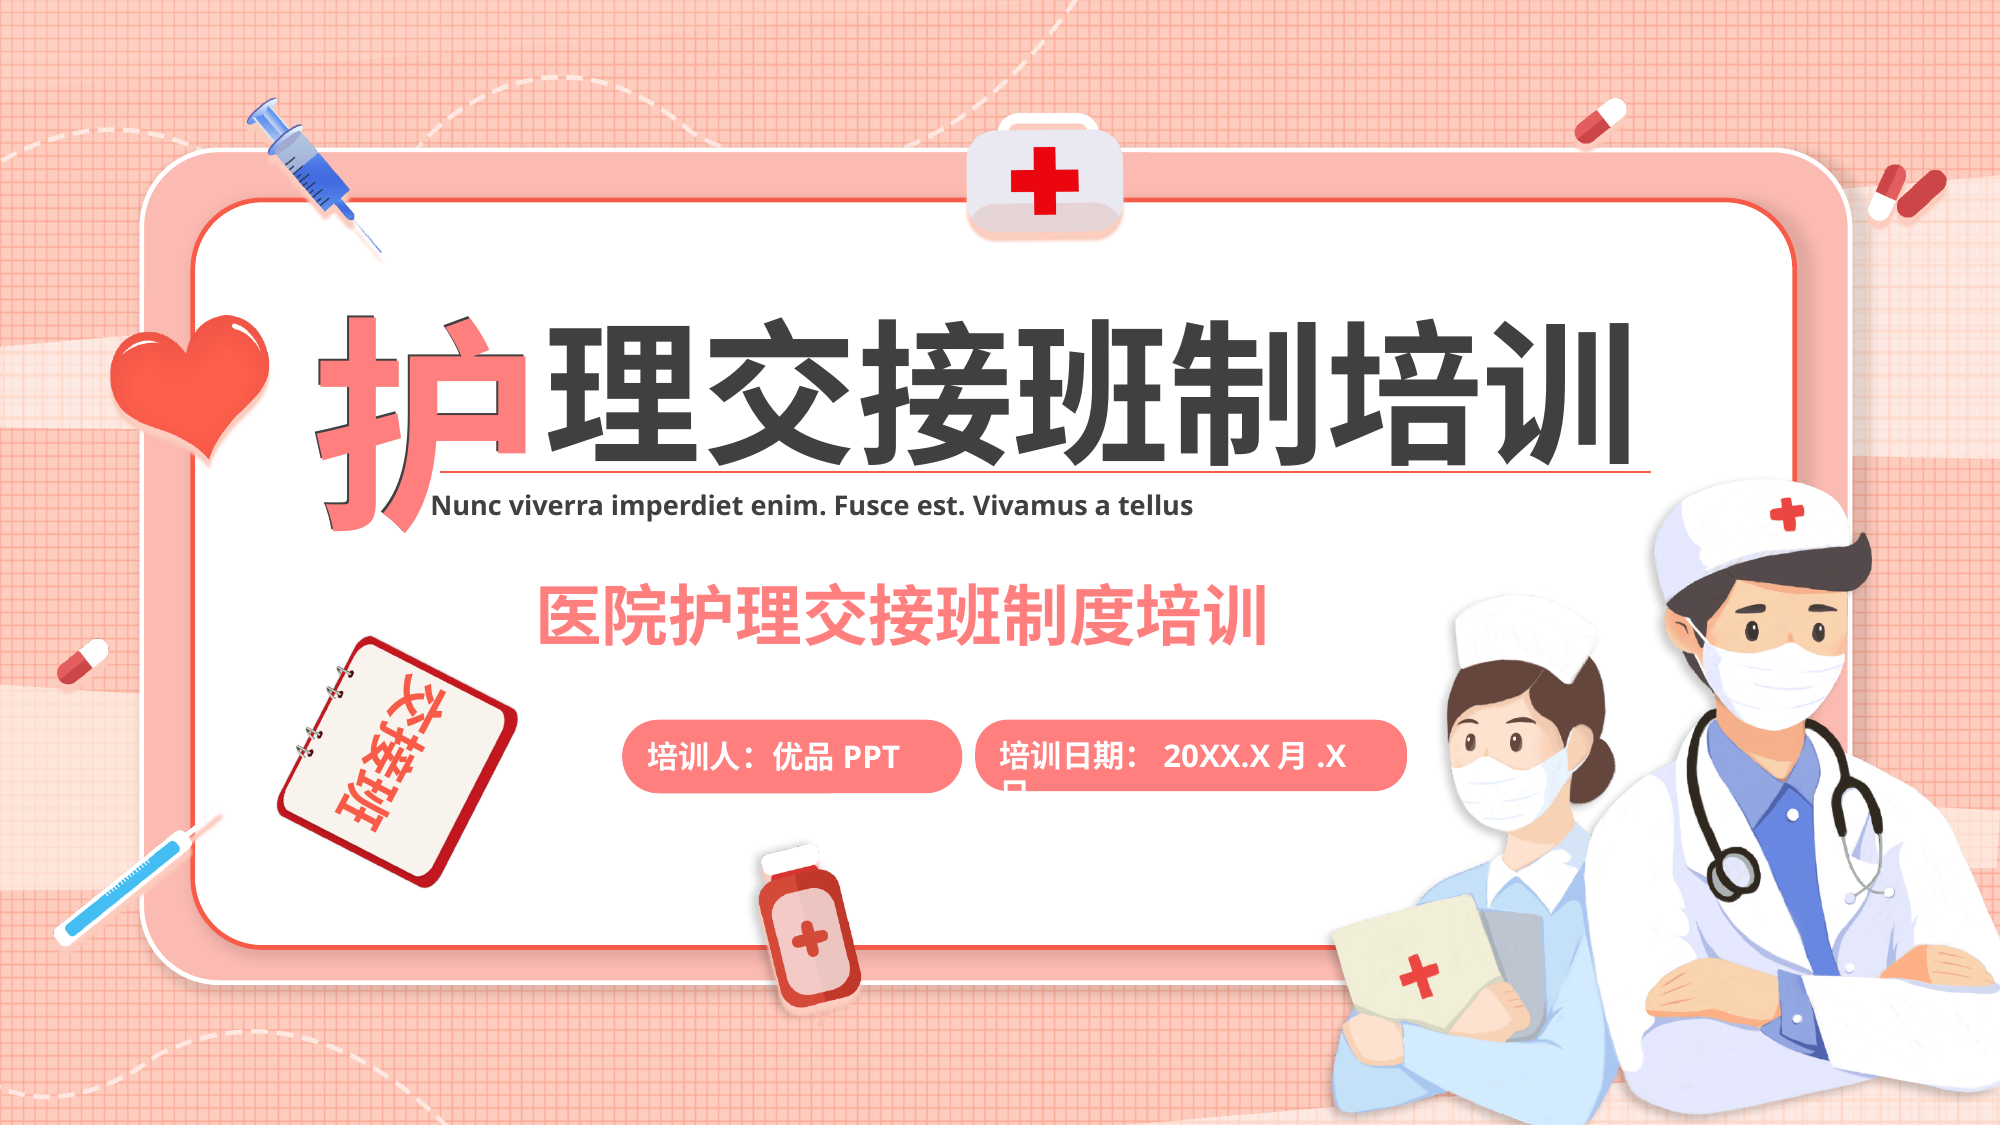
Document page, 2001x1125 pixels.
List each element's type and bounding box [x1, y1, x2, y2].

text_box [295, 650, 494, 878]
picture [0, 0, 2000, 1125]
text_box [295, 273, 529, 569]
